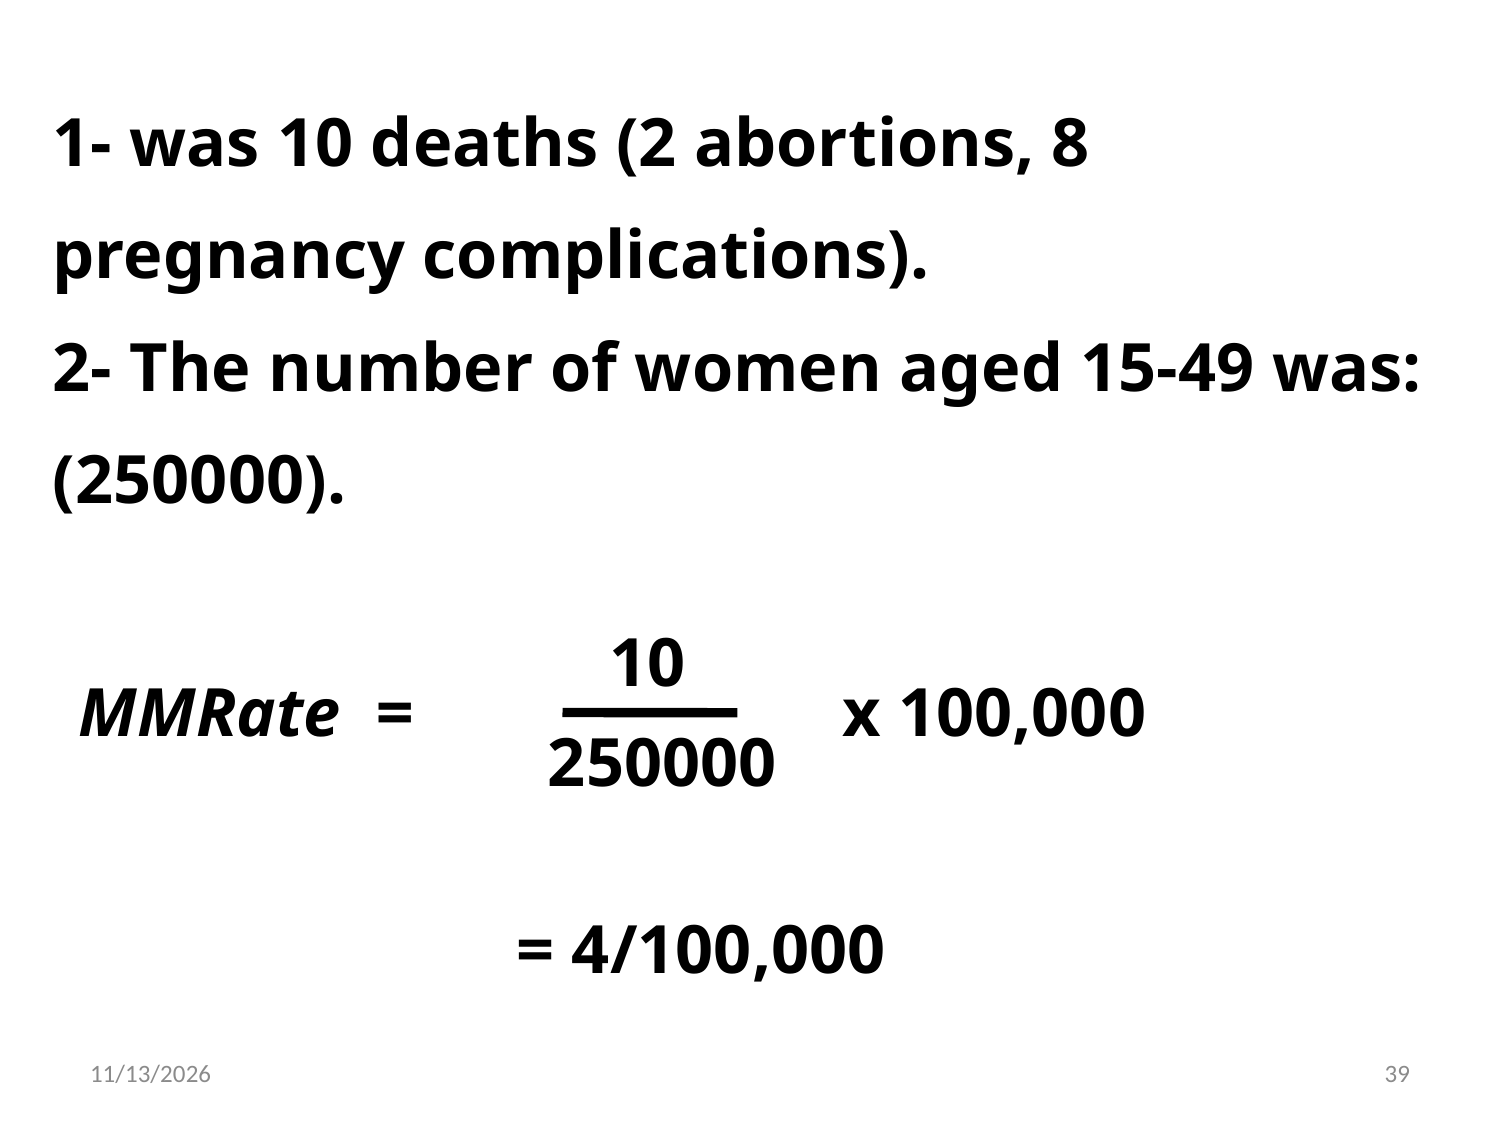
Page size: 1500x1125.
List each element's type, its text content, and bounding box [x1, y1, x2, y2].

text_box x 100,000 [827, 662, 1162, 758]
text_box 250000 [532, 712, 793, 808]
text_box 10 [594, 612, 701, 707]
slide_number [75, 1042, 425, 1103]
text_box 1- was 10 deaths (2 abortions, 8 pregnancy complications). 2- The number of women aged 15-49 was: (250000). [37, 59, 1475, 525]
slide_number 39 [1074, 1042, 1425, 1103]
text_box MMRate = [63, 662, 429, 758]
text_box = 4/100,000 [501, 899, 902, 995]
